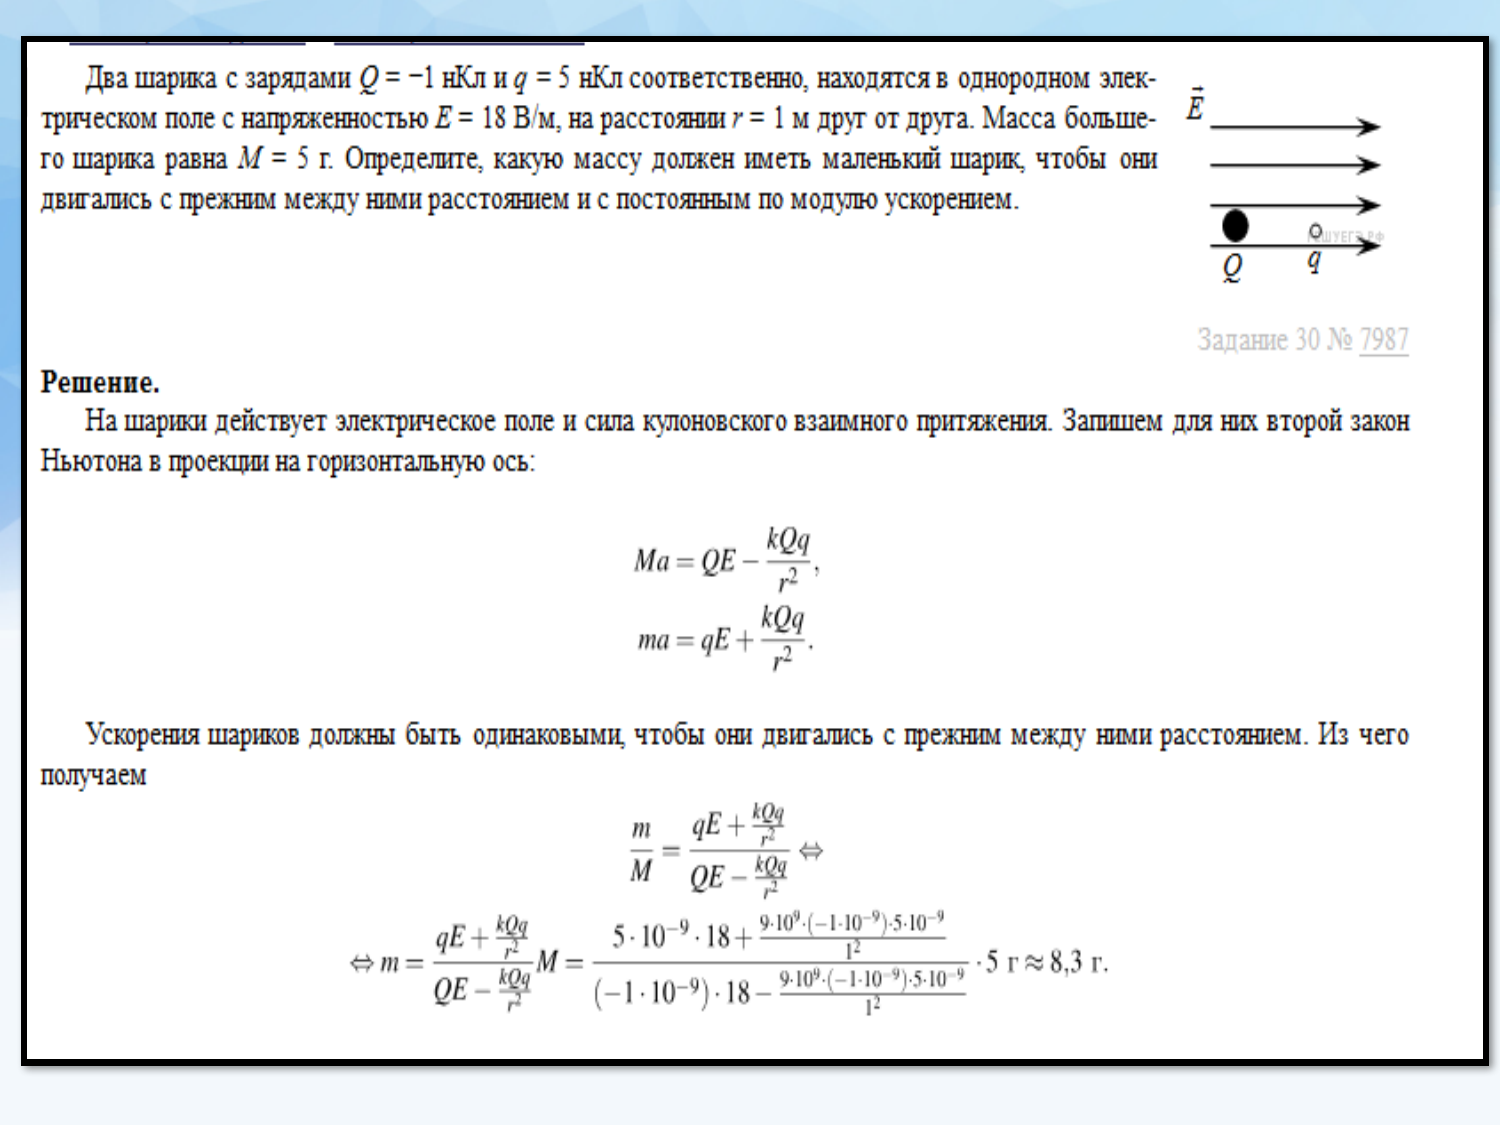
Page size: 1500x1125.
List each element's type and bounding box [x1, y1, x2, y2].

picture [0, 0, 1500, 1125]
list [27, 42, 1483, 1060]
